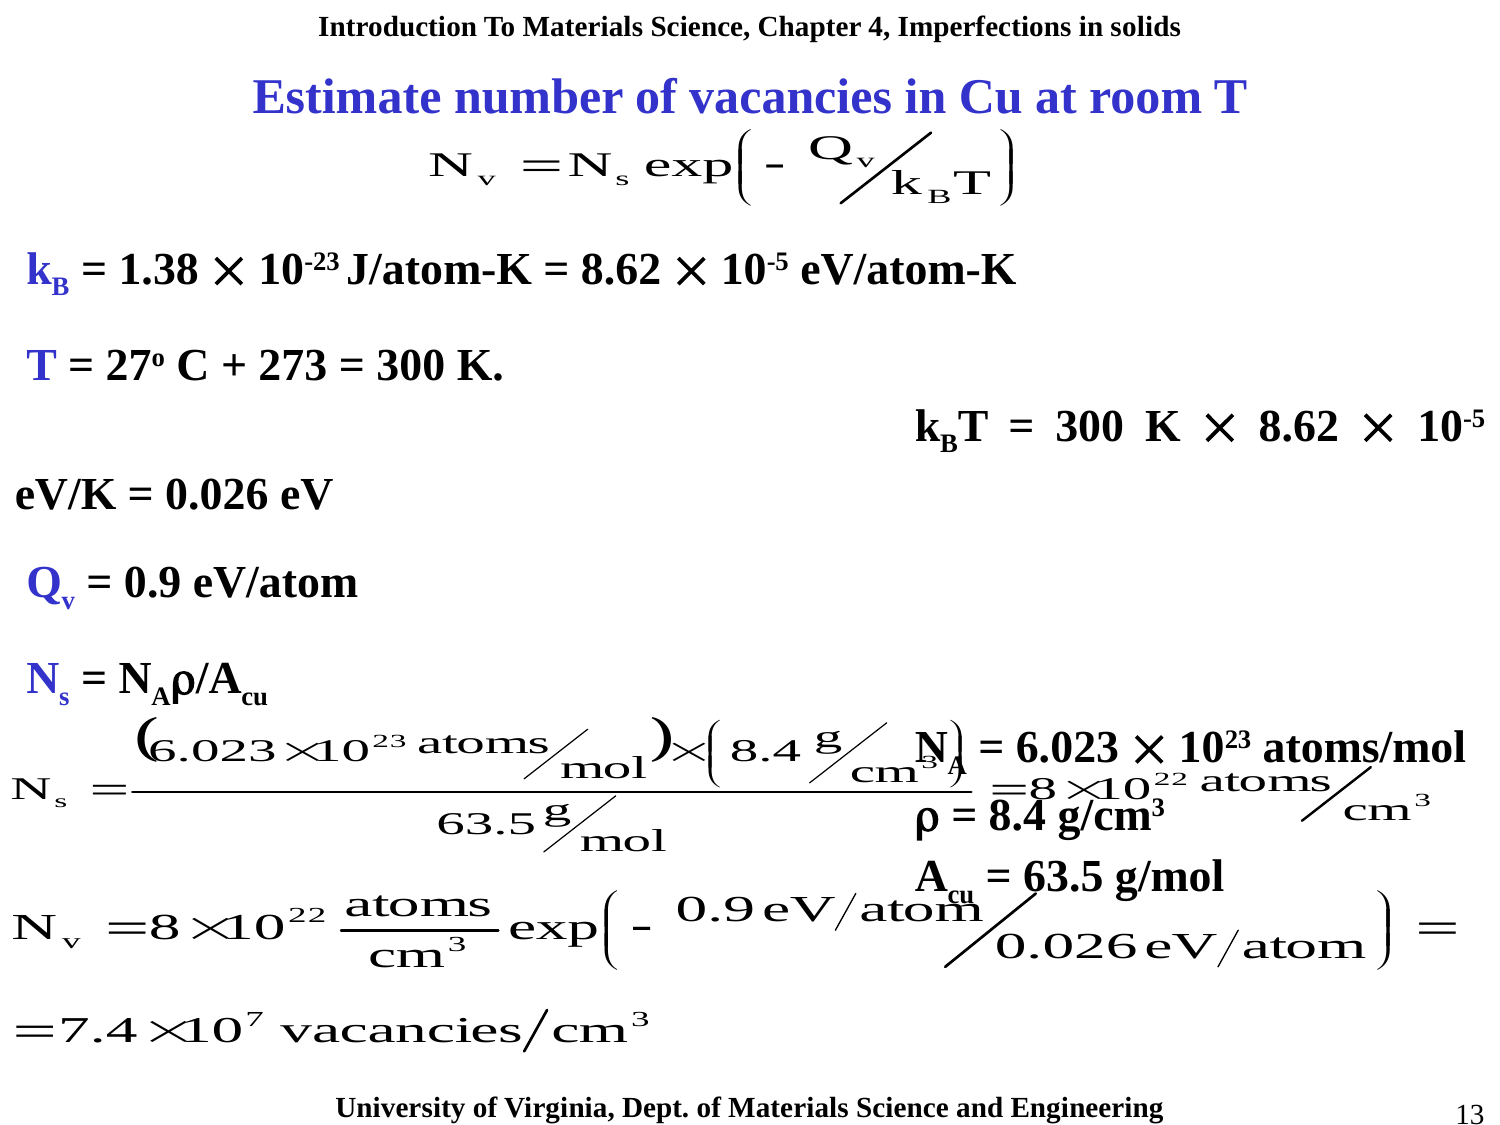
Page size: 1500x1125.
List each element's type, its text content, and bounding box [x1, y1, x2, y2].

slide_number 13 [1420, 1087, 1500, 1125]
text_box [0, 1002, 667, 1059]
text_box Estimate number of vacancies in Cu at room T [0, 56, 1500, 131]
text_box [0, 712, 1446, 859]
text_box kB = 1.38  10-23 J/atom-K = 8.62  10-5 eV/atom-K T = 27o C + 273 = 300 K. kBT = 300 K  8.62  10-5 eV/K = 0.026 eV Qv = 0.9 eV/atom Ns = NA/Acu NA = 6.023  1023 atoms/mol  = 8.4 g/cm3 Acu = 63.5 g/mol [0, 224, 1500, 916]
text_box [416, 121, 1034, 215]
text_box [0, 880, 1459, 977]
